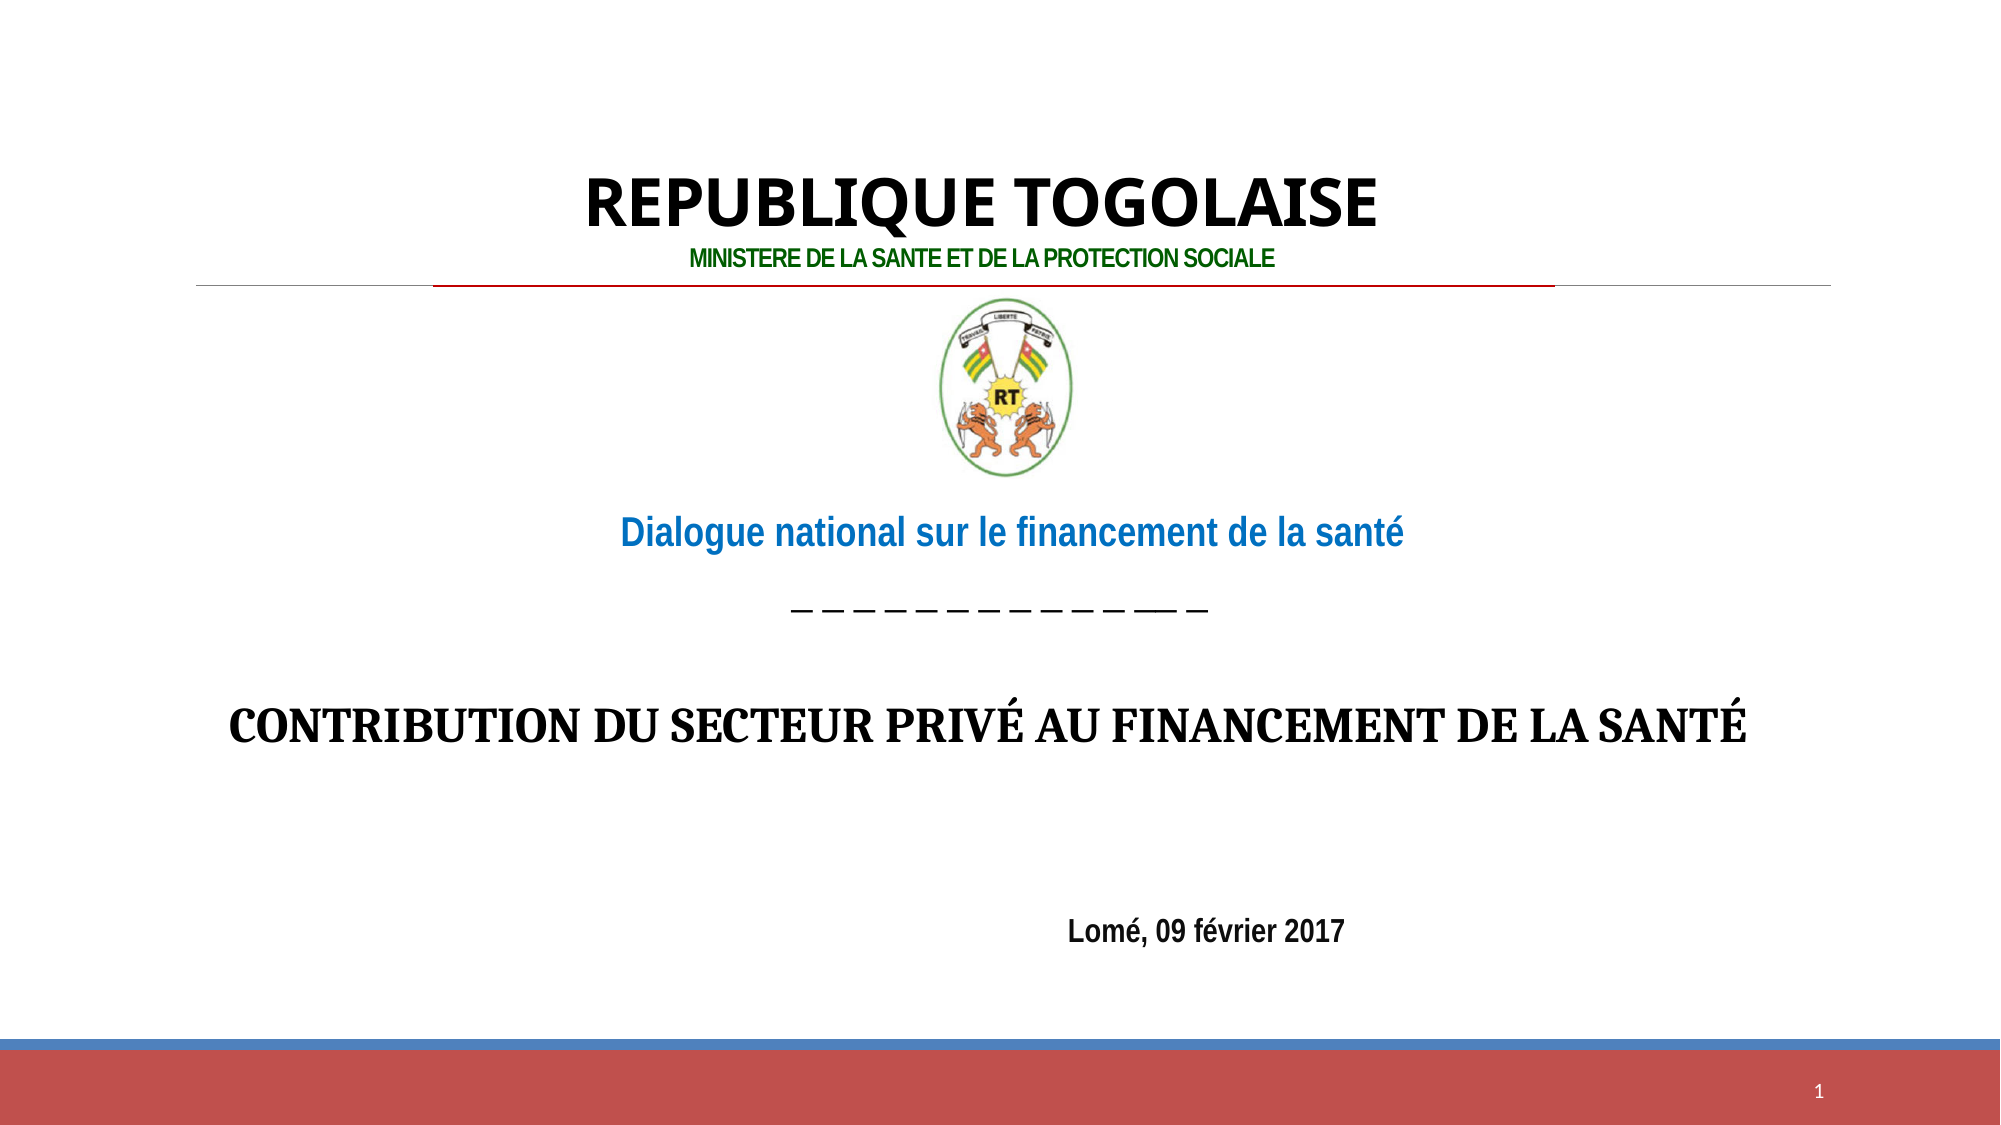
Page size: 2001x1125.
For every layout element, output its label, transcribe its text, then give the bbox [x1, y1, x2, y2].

text_box Lomé, 09 février 2017 [810, 868, 1604, 989]
slide_number 1 [1624, 1059, 1840, 1120]
text_box _ _ _ _ _ _ _ _ _ _ _ __ _ [776, 560, 1224, 621]
text_box Dialogue national sur le financement de la santé [551, 496, 1485, 562]
picture [918, 290, 1082, 479]
title REPUBLIQUE TOGOLAISE MINISTERE DE LA SANTE ET DE LA PROTECTION SOCIALE [350, 67, 1615, 281]
text_box CONTRIBUTION DU SECTEUR PRIVÉ AU FINANCEMENT DE LA SANTÉ [183, 684, 1794, 760]
